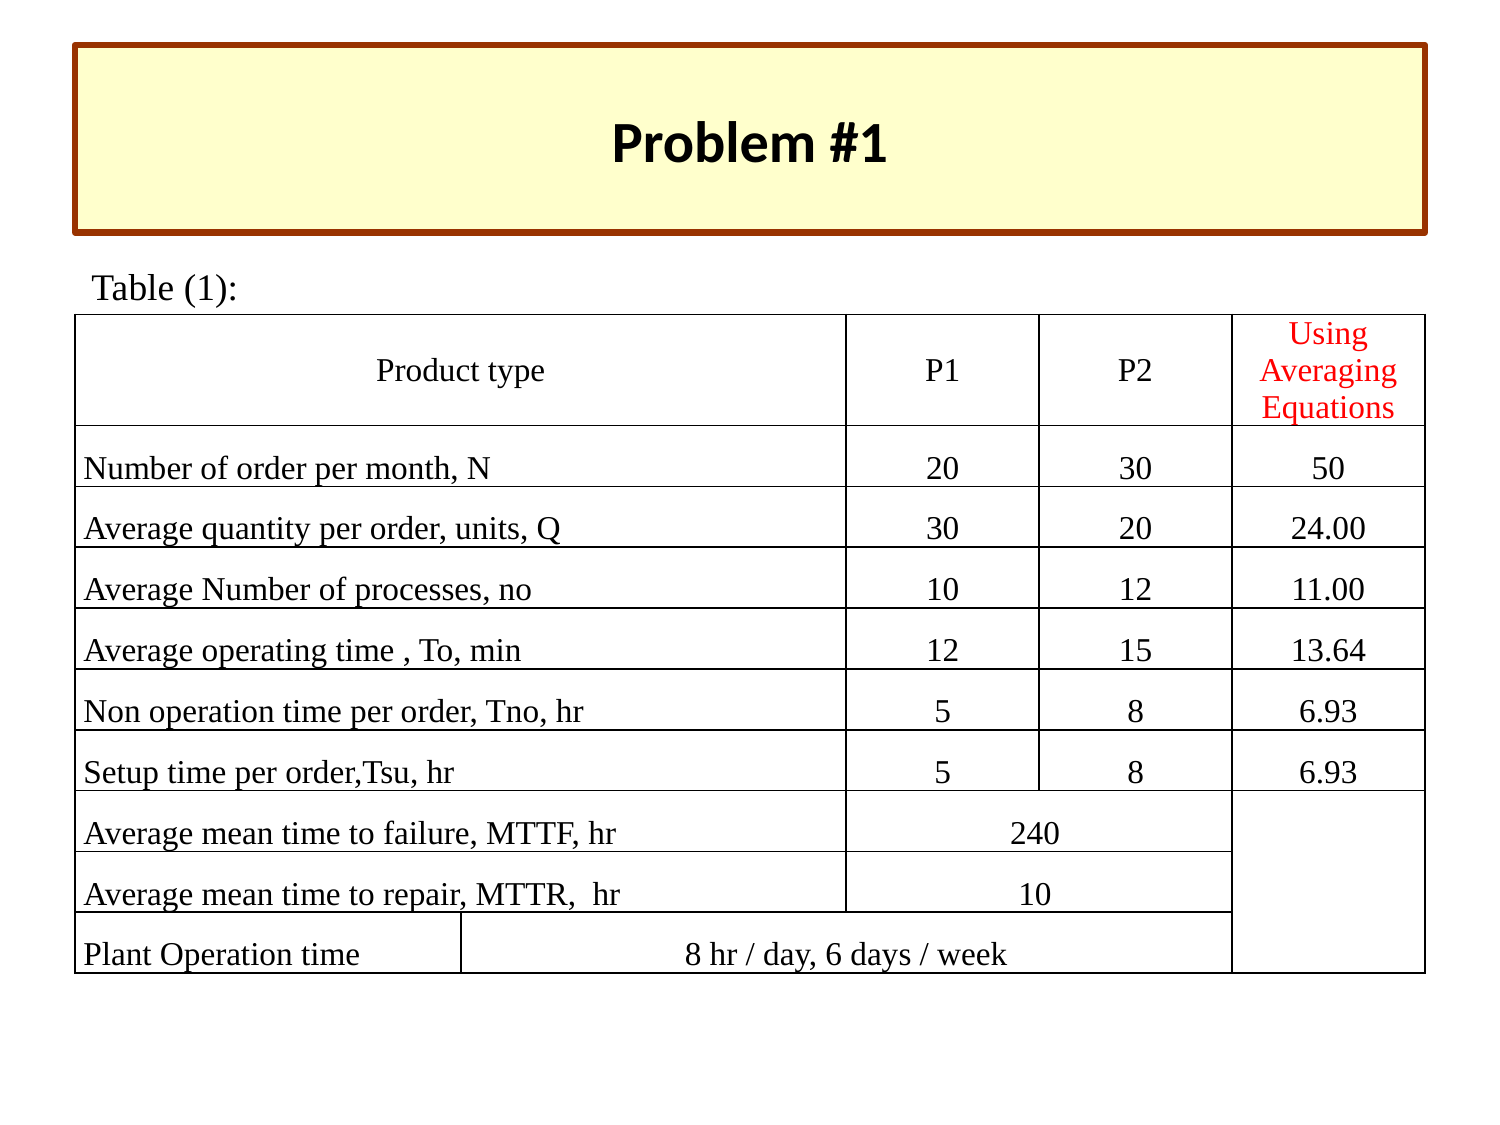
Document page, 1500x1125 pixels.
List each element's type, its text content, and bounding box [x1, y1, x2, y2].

title Problem #1 [75, 45, 1425, 233]
table_cell Average quantity per order, units, Q [76, 487, 845, 546]
table_cell Plant Operation time [76, 913, 460, 972]
table_cell 30 [847, 487, 1038, 546]
text_box Table (1): [76, 255, 750, 315]
table_cell 11.00 [1233, 548, 1424, 607]
table_cell 6.93 [1233, 670, 1424, 729]
table_cell 24.00 [1233, 487, 1424, 546]
table_cell Number of order per month, N [76, 426, 845, 486]
table_cell 8 hr / day, 6 days / week [462, 913, 1231, 972]
table_cell Setup time per order,Tsu, hr [76, 731, 845, 790]
table_cell 10 [847, 548, 1038, 607]
table_cell 20 [847, 426, 1038, 486]
table_cell 12 [1040, 548, 1231, 607]
table_cell Average operating time , To, min [76, 609, 845, 668]
table_cell 12 [847, 609, 1038, 668]
table_header Product type [76, 315, 845, 425]
table_cell 50 [1233, 426, 1424, 486]
table_cell 13.64 [1233, 609, 1424, 668]
table_cell Average mean time to repair, MTTR, hr [76, 852, 845, 911]
table_cell 240 [847, 791, 1231, 851]
table_header P2 [1040, 315, 1231, 425]
table_header P1 [847, 315, 1038, 425]
table_cell 5 [847, 670, 1038, 729]
table_cell [1233, 791, 1424, 972]
table_cell 10 [847, 852, 1231, 911]
table_cell Average Number of processes, no [76, 548, 845, 607]
table_cell 30 [1040, 426, 1231, 486]
table_cell Average mean time to failure, MTTF, hr [76, 791, 845, 851]
table_cell 8 [1040, 670, 1231, 729]
table_cell 8 [1040, 731, 1231, 790]
table_cell 5 [847, 731, 1038, 790]
table_cell Non operation time per order, Tno, hr [76, 670, 845, 729]
table_cell 15 [1040, 609, 1231, 668]
table_cell 6.93 [1233, 731, 1424, 790]
table_header Using Averaging Equations [1233, 315, 1424, 425]
table_cell 20 [1040, 487, 1231, 546]
